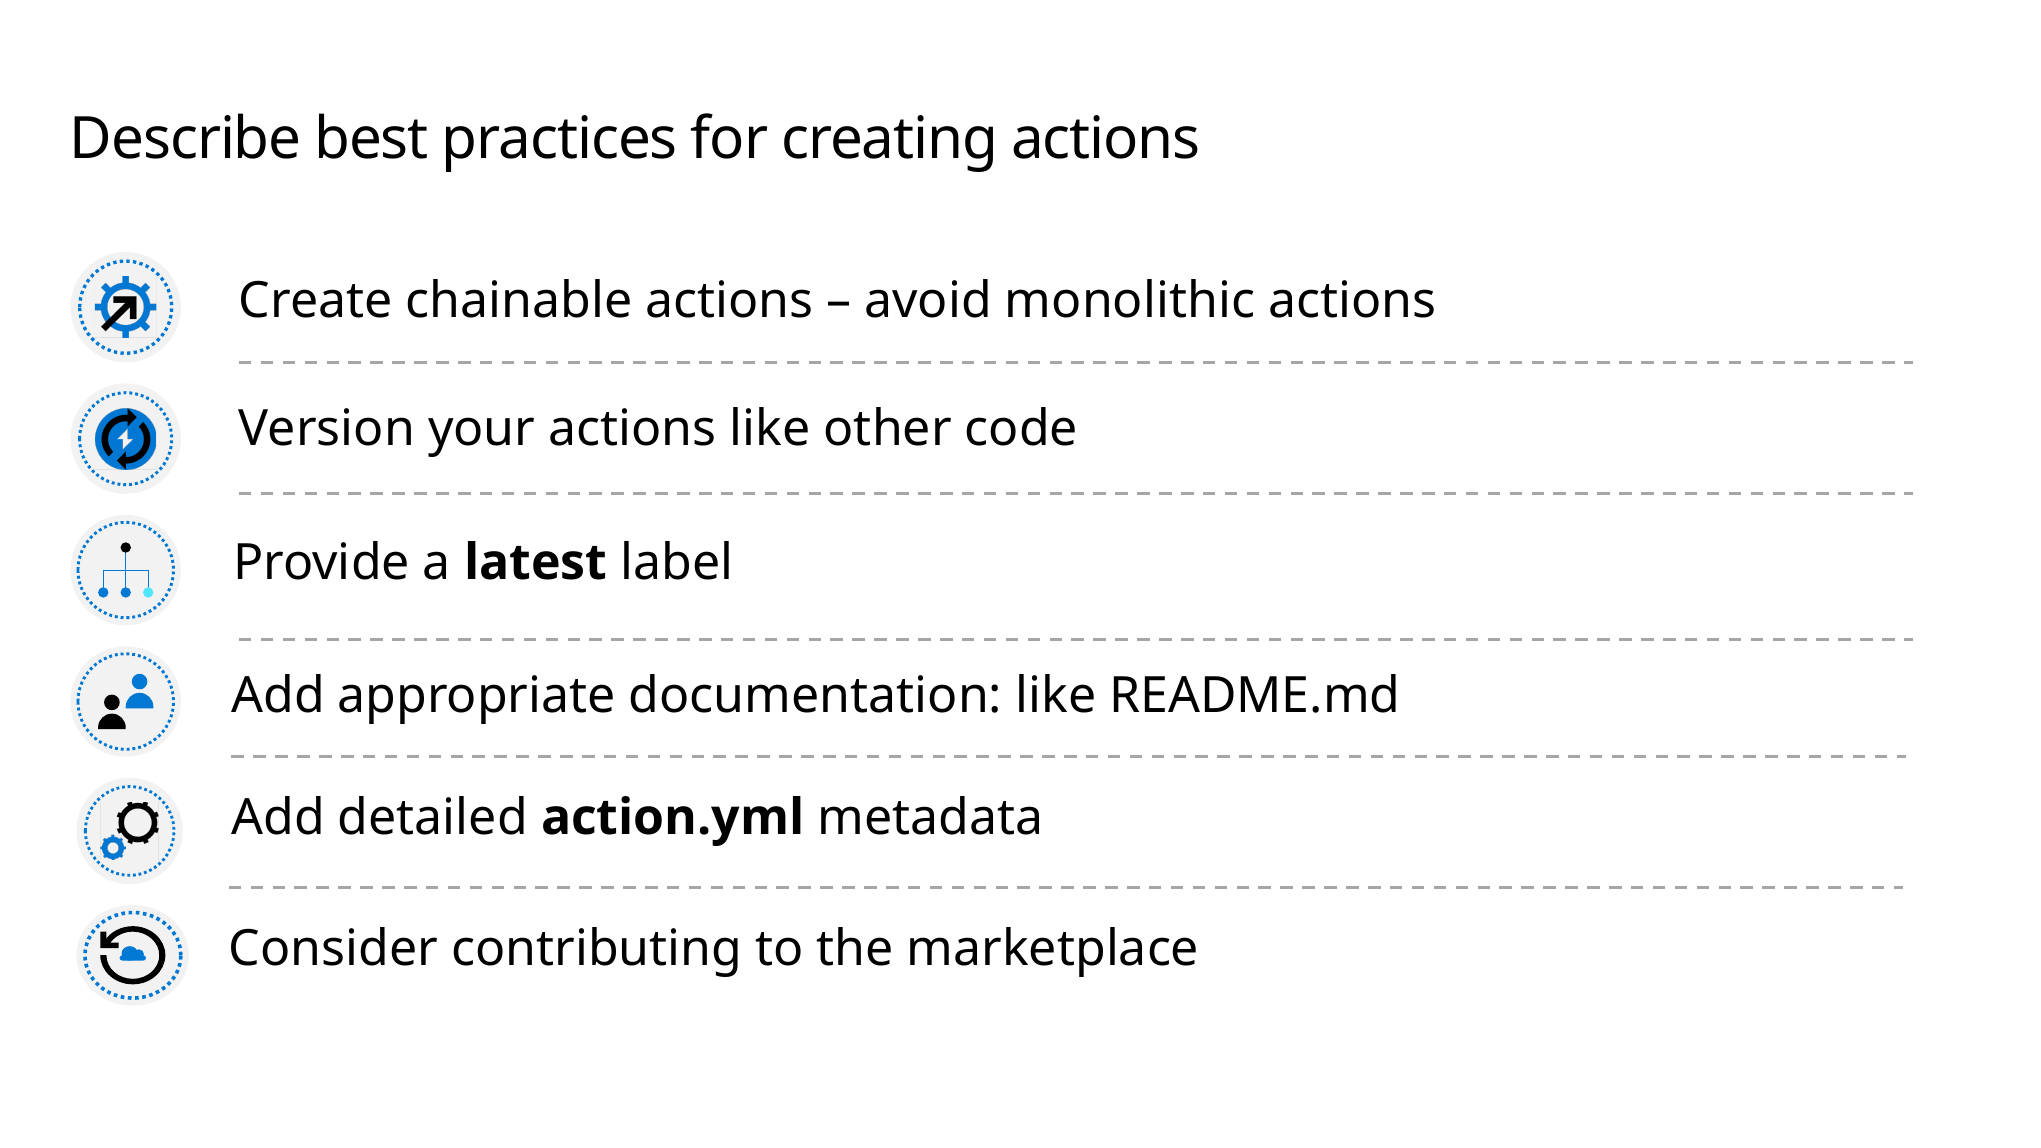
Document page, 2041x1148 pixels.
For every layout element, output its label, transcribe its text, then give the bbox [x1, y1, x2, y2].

picture [75, 777, 183, 885]
picture [70, 383, 182, 495]
text_box Version your actions like other code [238, 395, 1914, 456]
text_box Provide a latest label [233, 529, 1908, 590]
picture [70, 514, 182, 626]
picture [70, 645, 182, 757]
title Describe best practices for creating actions [70, 103, 1969, 172]
text_box Consider contributing to the marketplace [228, 915, 1904, 976]
picture [76, 904, 190, 1006]
picture [70, 251, 182, 363]
text_box Add appropriate documentation: like README.md [231, 662, 1906, 723]
text_box Create chainable actions – avoid monolithic actions [238, 267, 1914, 328]
text_box Add detailed action.yml metadata [231, 784, 1906, 845]
